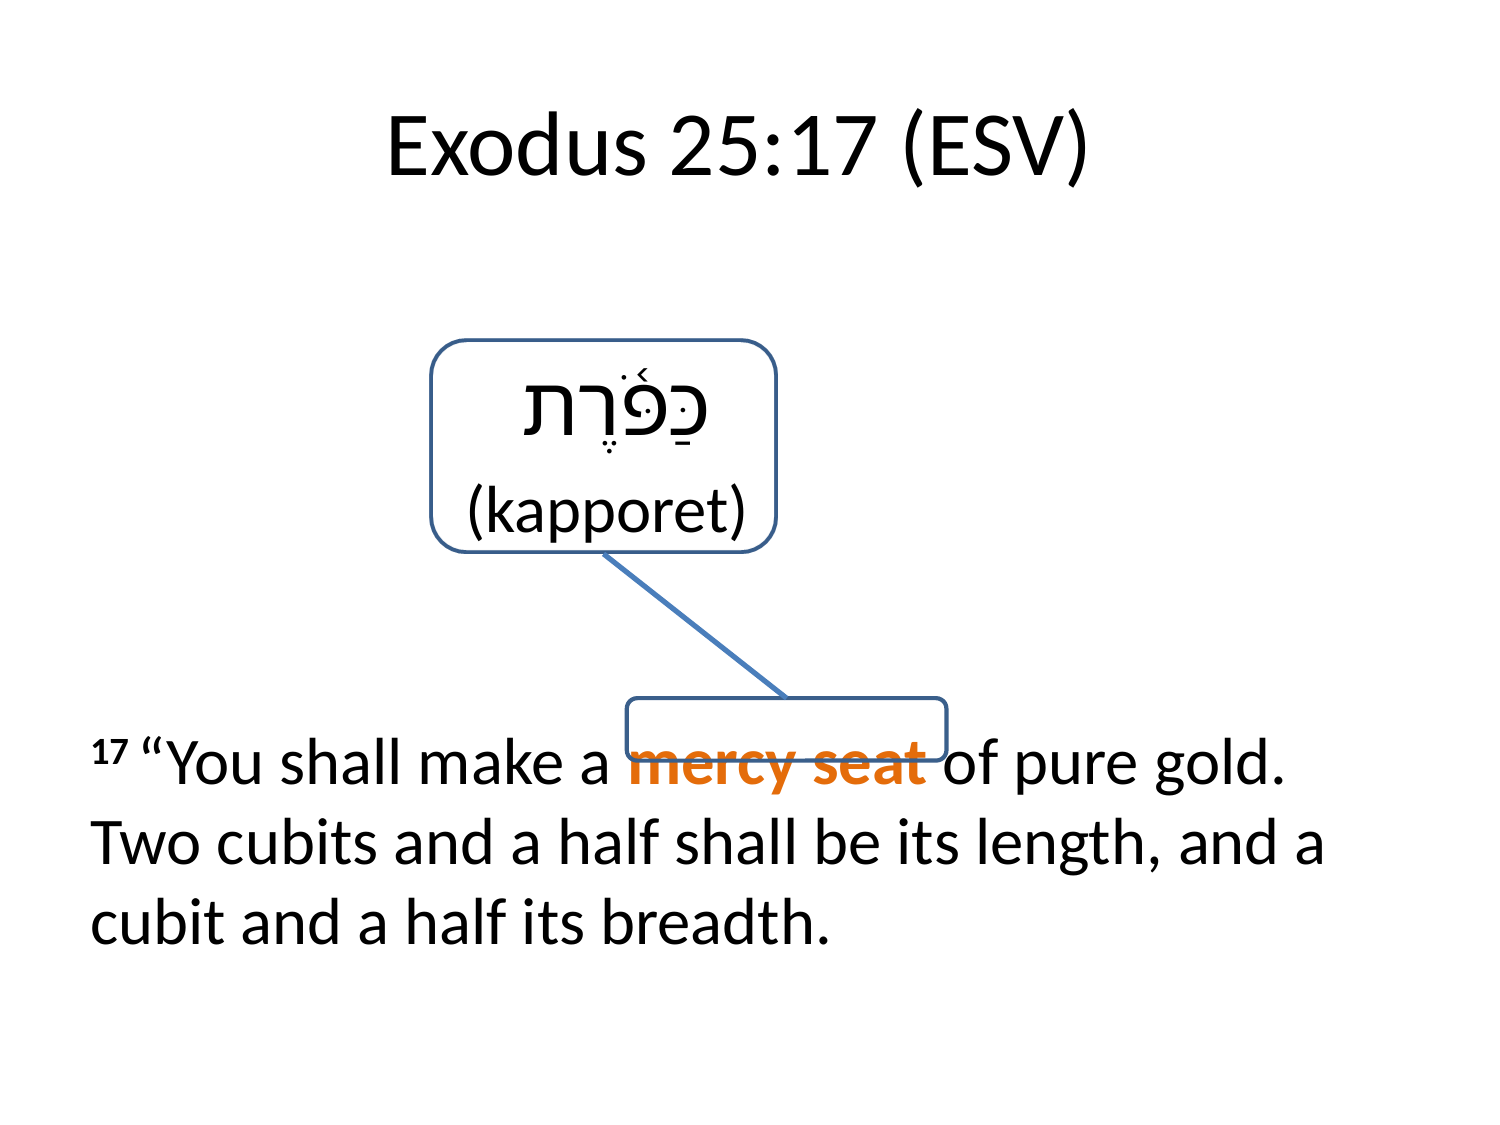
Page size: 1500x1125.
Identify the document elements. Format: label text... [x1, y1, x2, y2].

title Exodus 25:17 (ESV) [75, 45, 1425, 233]
list כַּפֹּ֫רֶת (kapporet) 17 “You shall make a mercy seat of pure gold. Two cubits and a half shall be its length, and a cubit and a half its breadth. [75, 262, 1425, 1005]
text_box [624, 696, 949, 763]
picture [428, 338, 779, 555]
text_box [603, 553, 787, 699]
